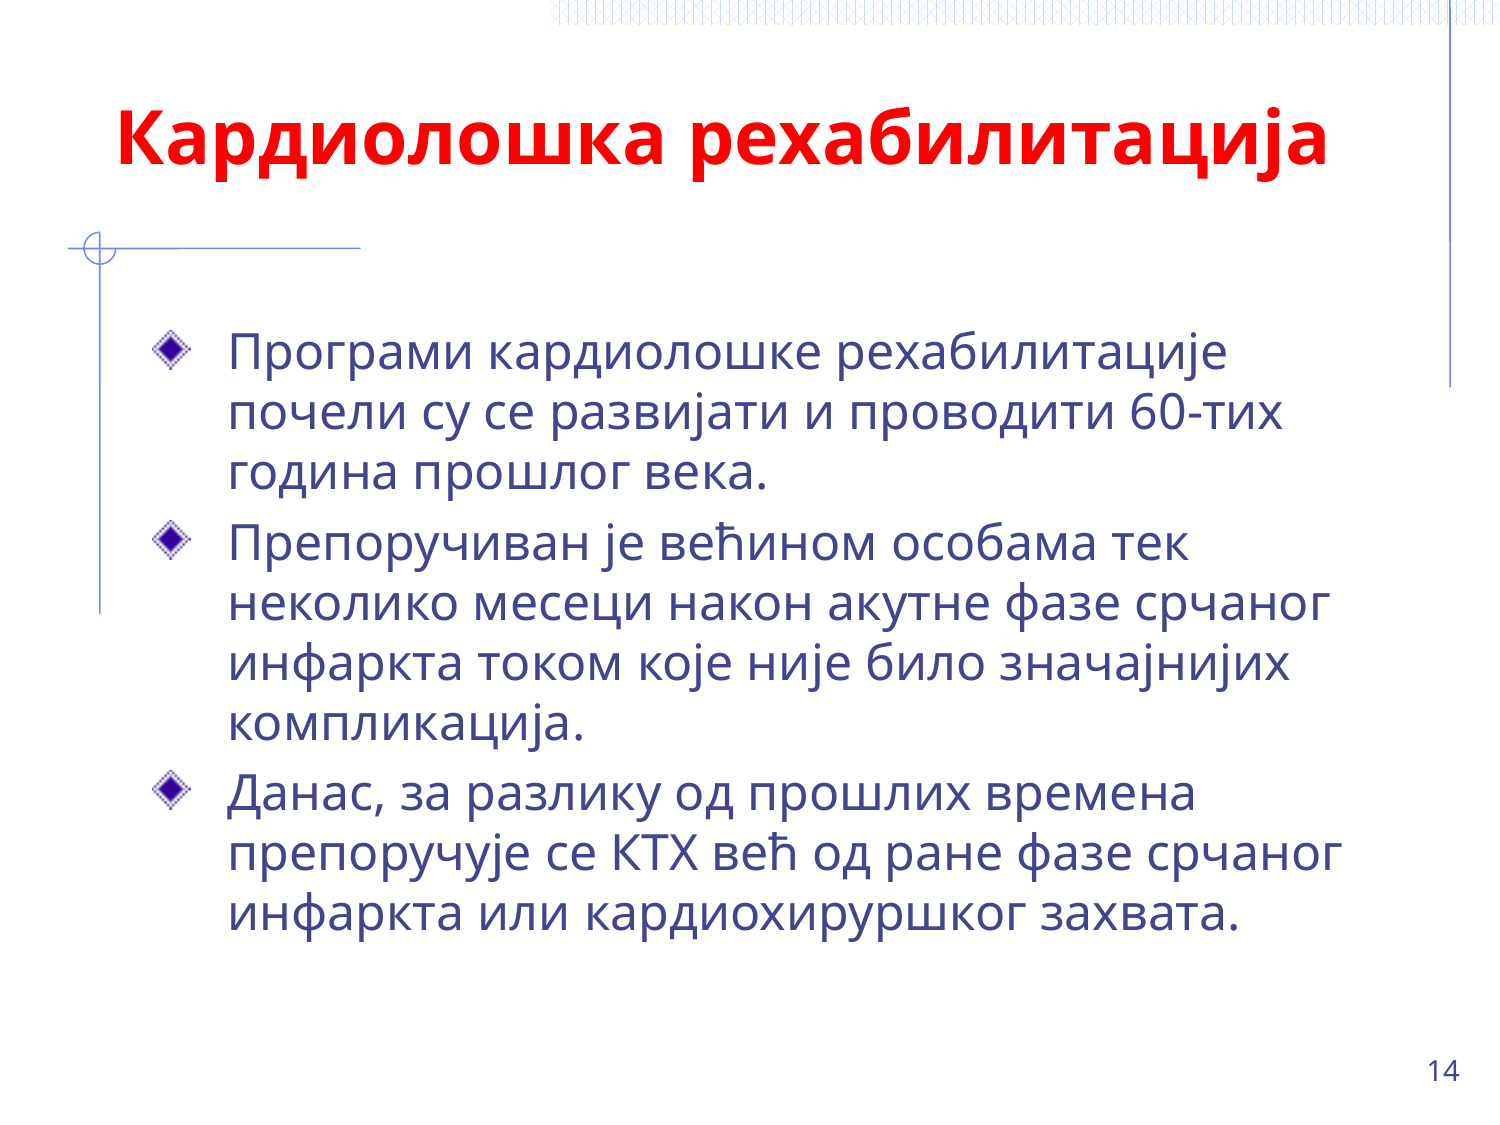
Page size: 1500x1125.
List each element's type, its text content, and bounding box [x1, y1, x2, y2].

picture [152, 520, 191, 560]
slide_number 14 [1162, 1025, 1475, 1100]
list Програми кардиолошке рехабилитације почели су се развијати и проводити 60-тих година прошлог века. Препоручиван је већином особама тек неколико месеци након акутне фазе срчаног инфаркта током које није било значајнијих компликација. Данас, за разлику од прошлих времена препоручује се КТХ већ од ране фазе срчаног инфаркта или кардиохируршког захвата. [137, 312, 1413, 988]
picture [152, 770, 191, 810]
picture [152, 330, 191, 370]
title Кардиолошка рехабилитација [99, 0, 1376, 188]
